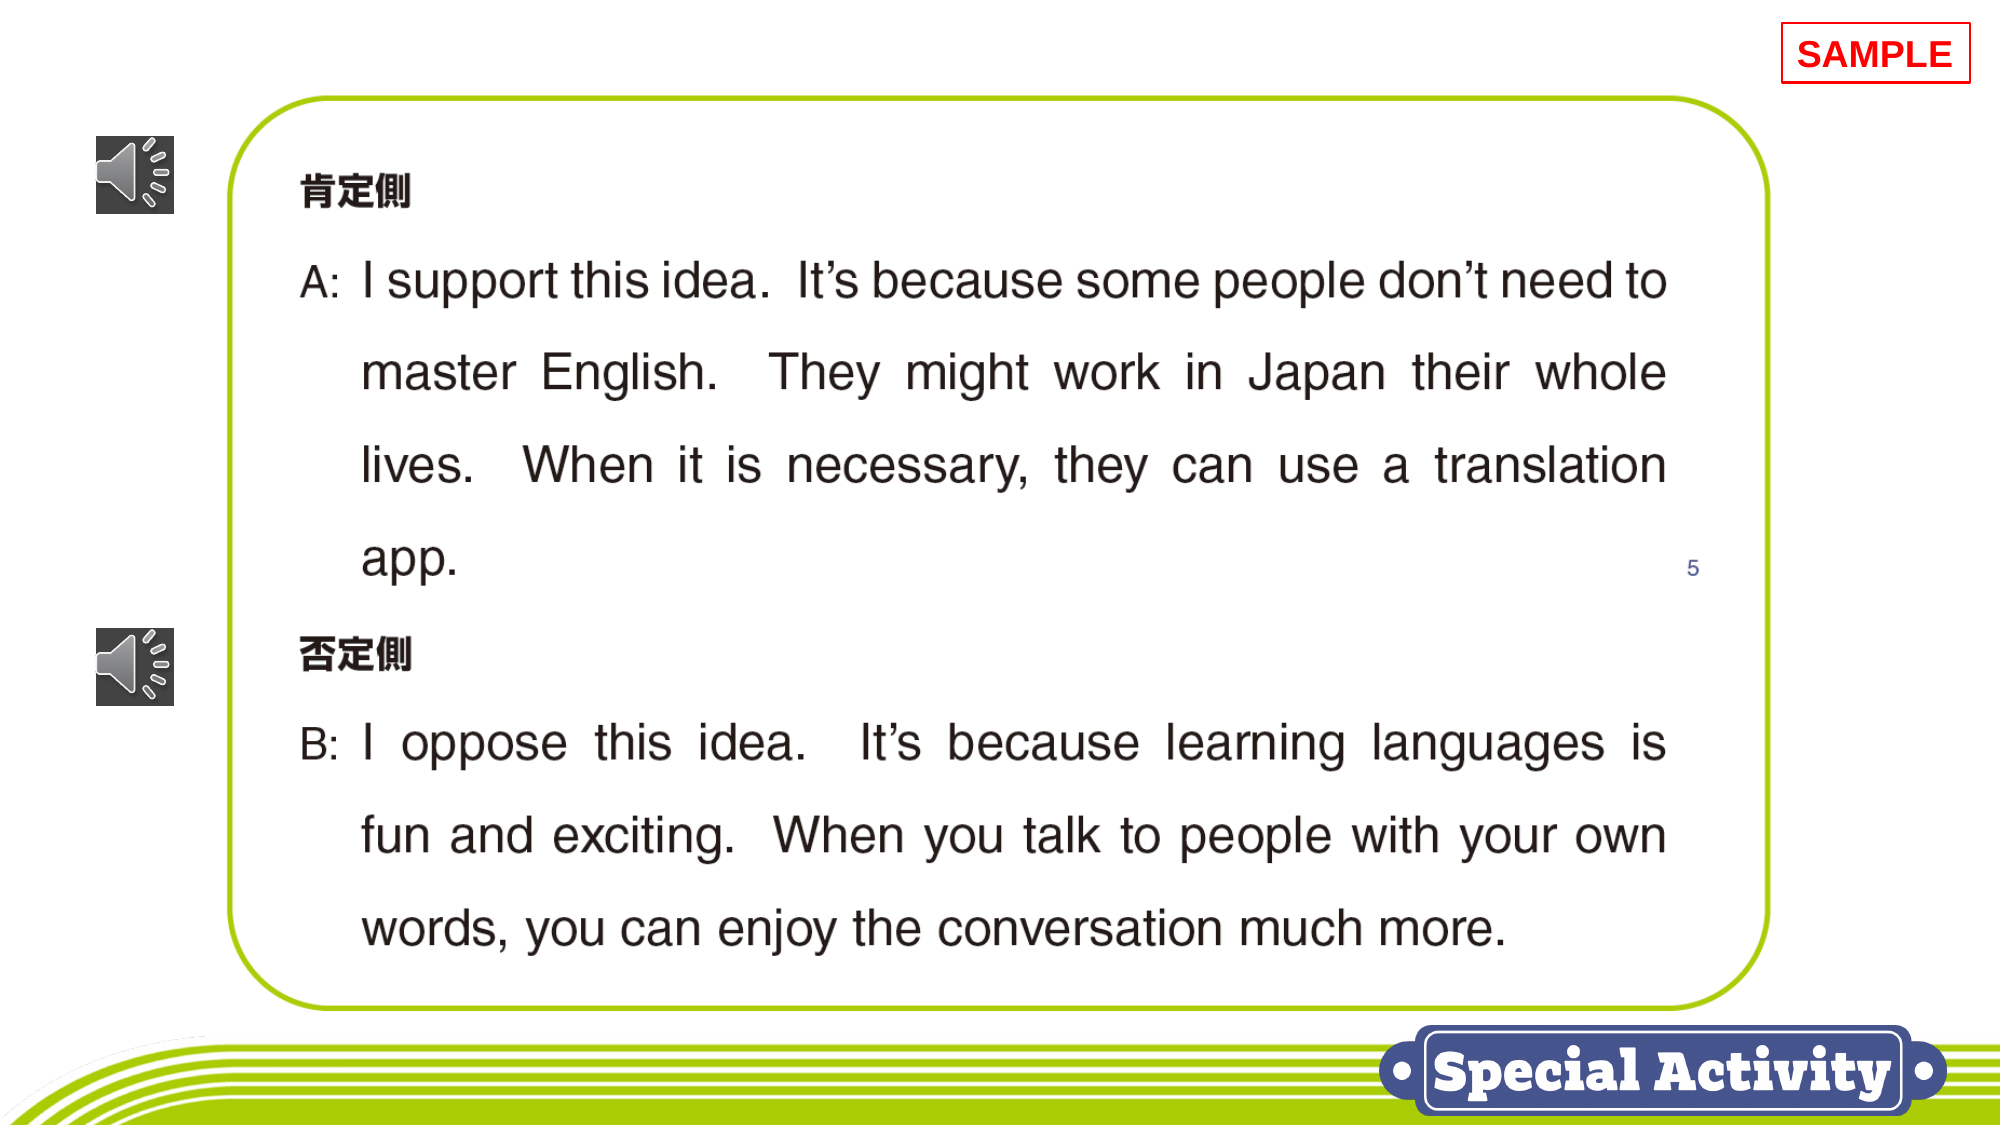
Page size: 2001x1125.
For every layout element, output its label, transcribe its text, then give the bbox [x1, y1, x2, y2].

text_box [94, 135, 175, 215]
text_box SAMPLE [1782, 22, 1971, 83]
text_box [94, 626, 175, 707]
picture [2, 1025, 1999, 1125]
picture [216, 88, 1784, 1024]
